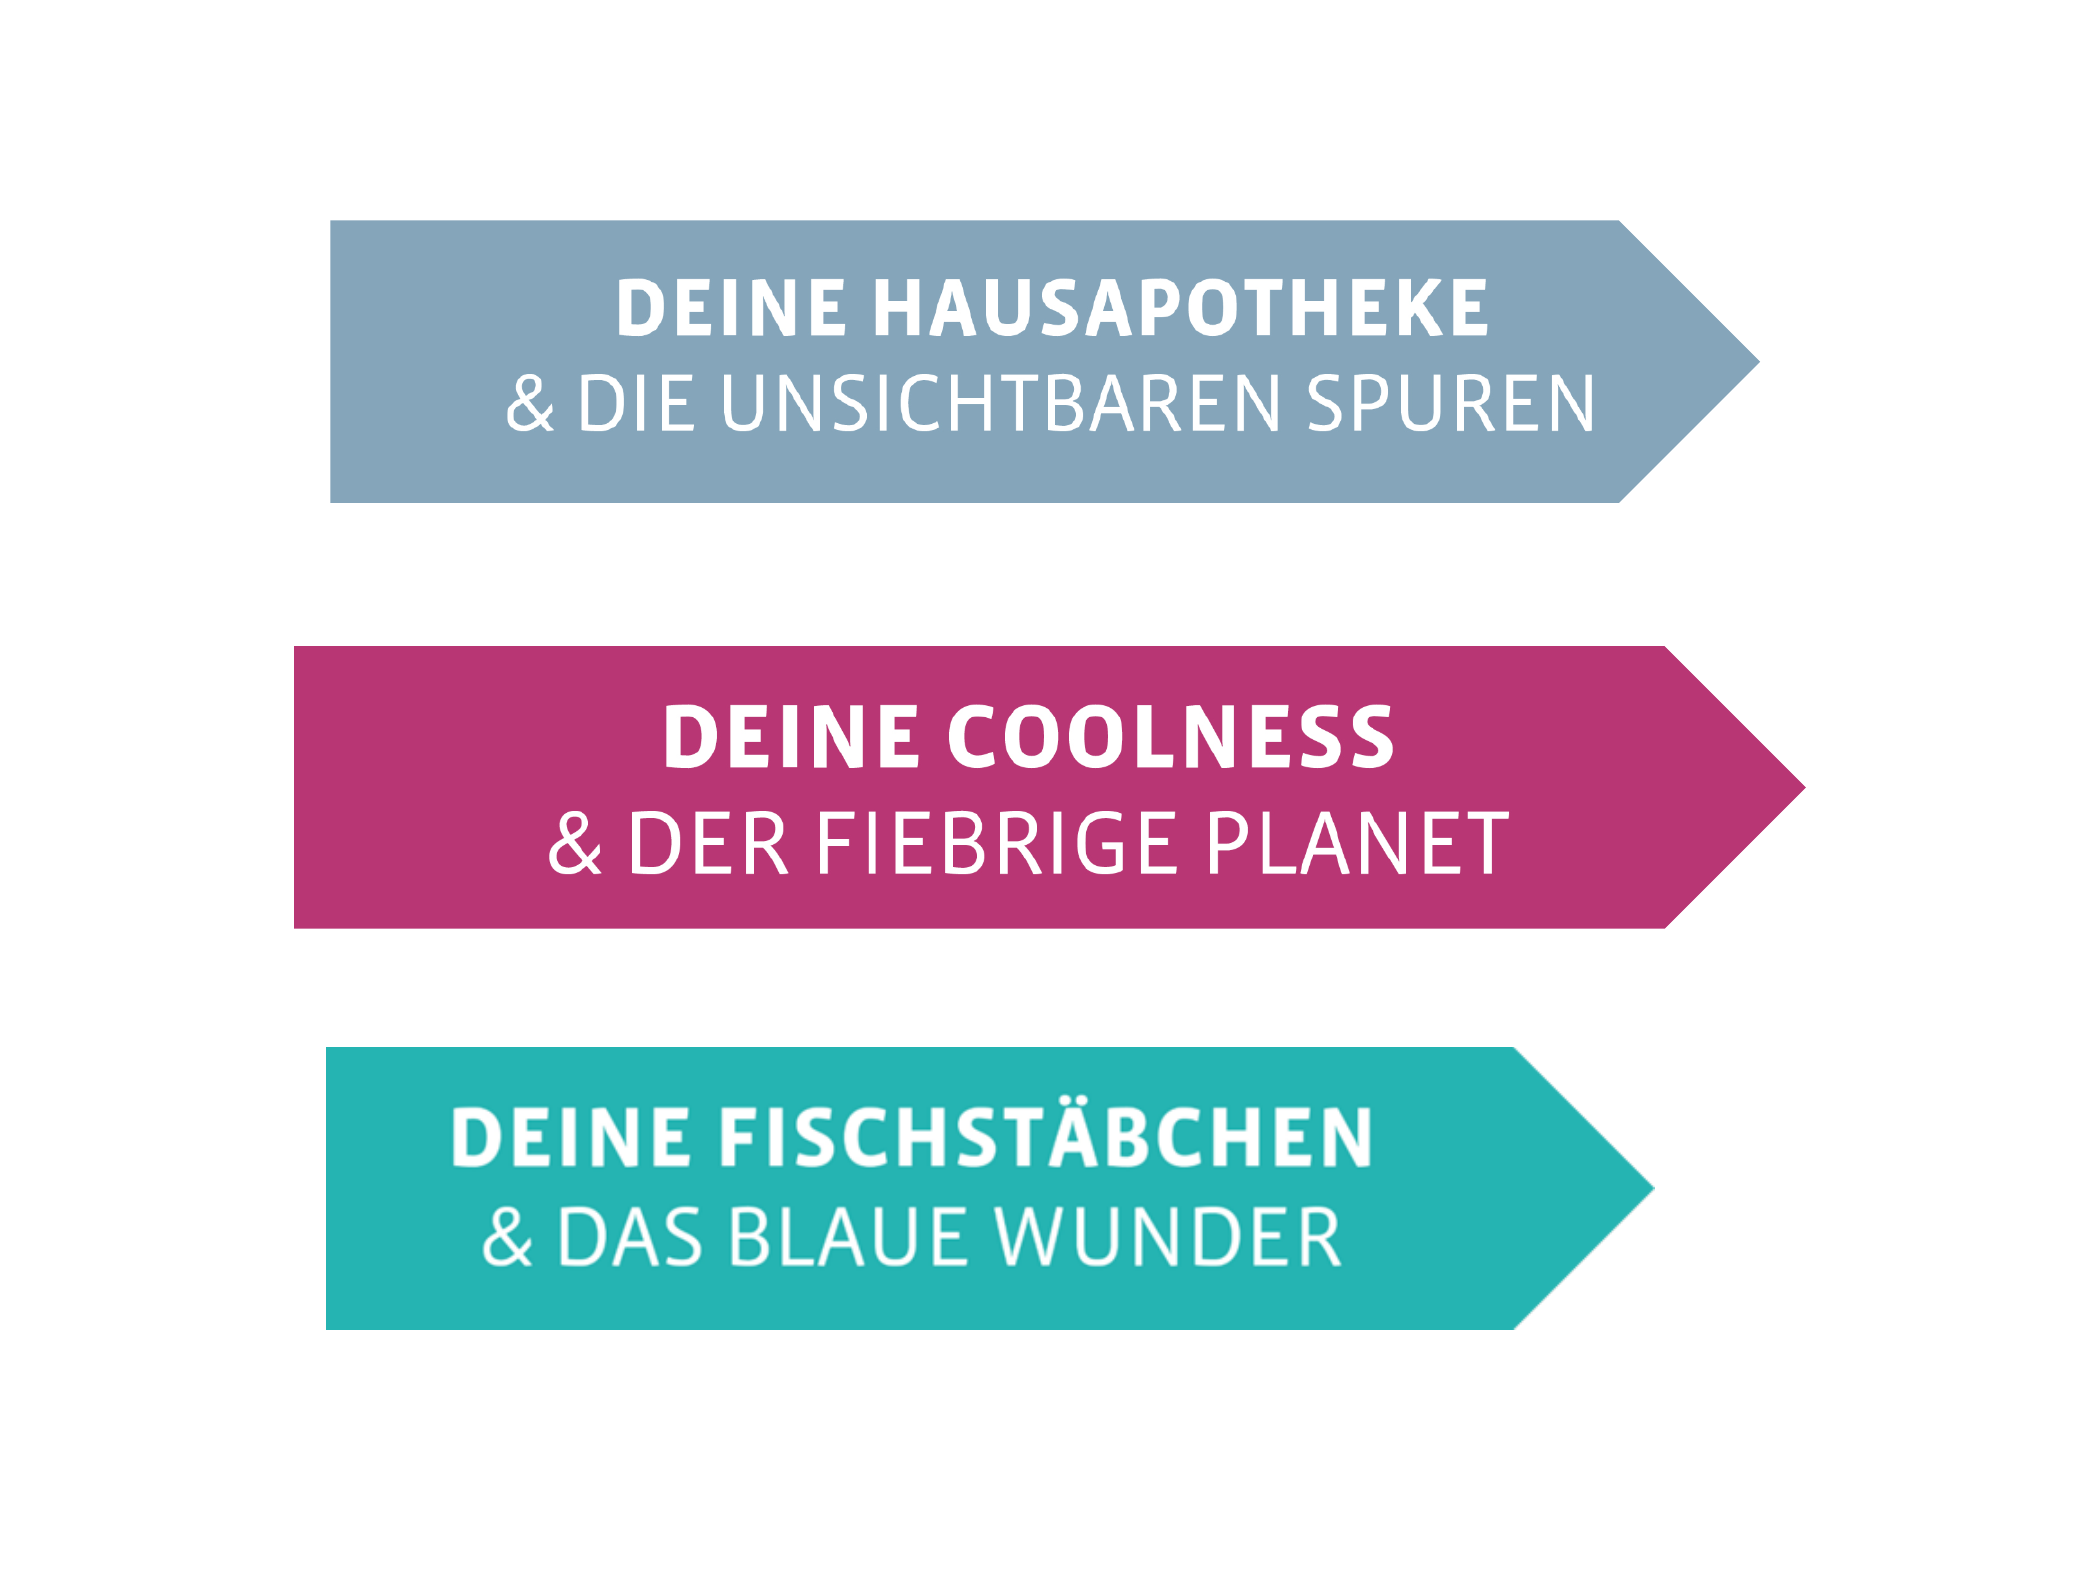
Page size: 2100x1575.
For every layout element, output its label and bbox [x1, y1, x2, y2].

picture [330, 220, 1761, 504]
picture [293, 645, 1807, 929]
picture [199, 1047, 1655, 1330]
